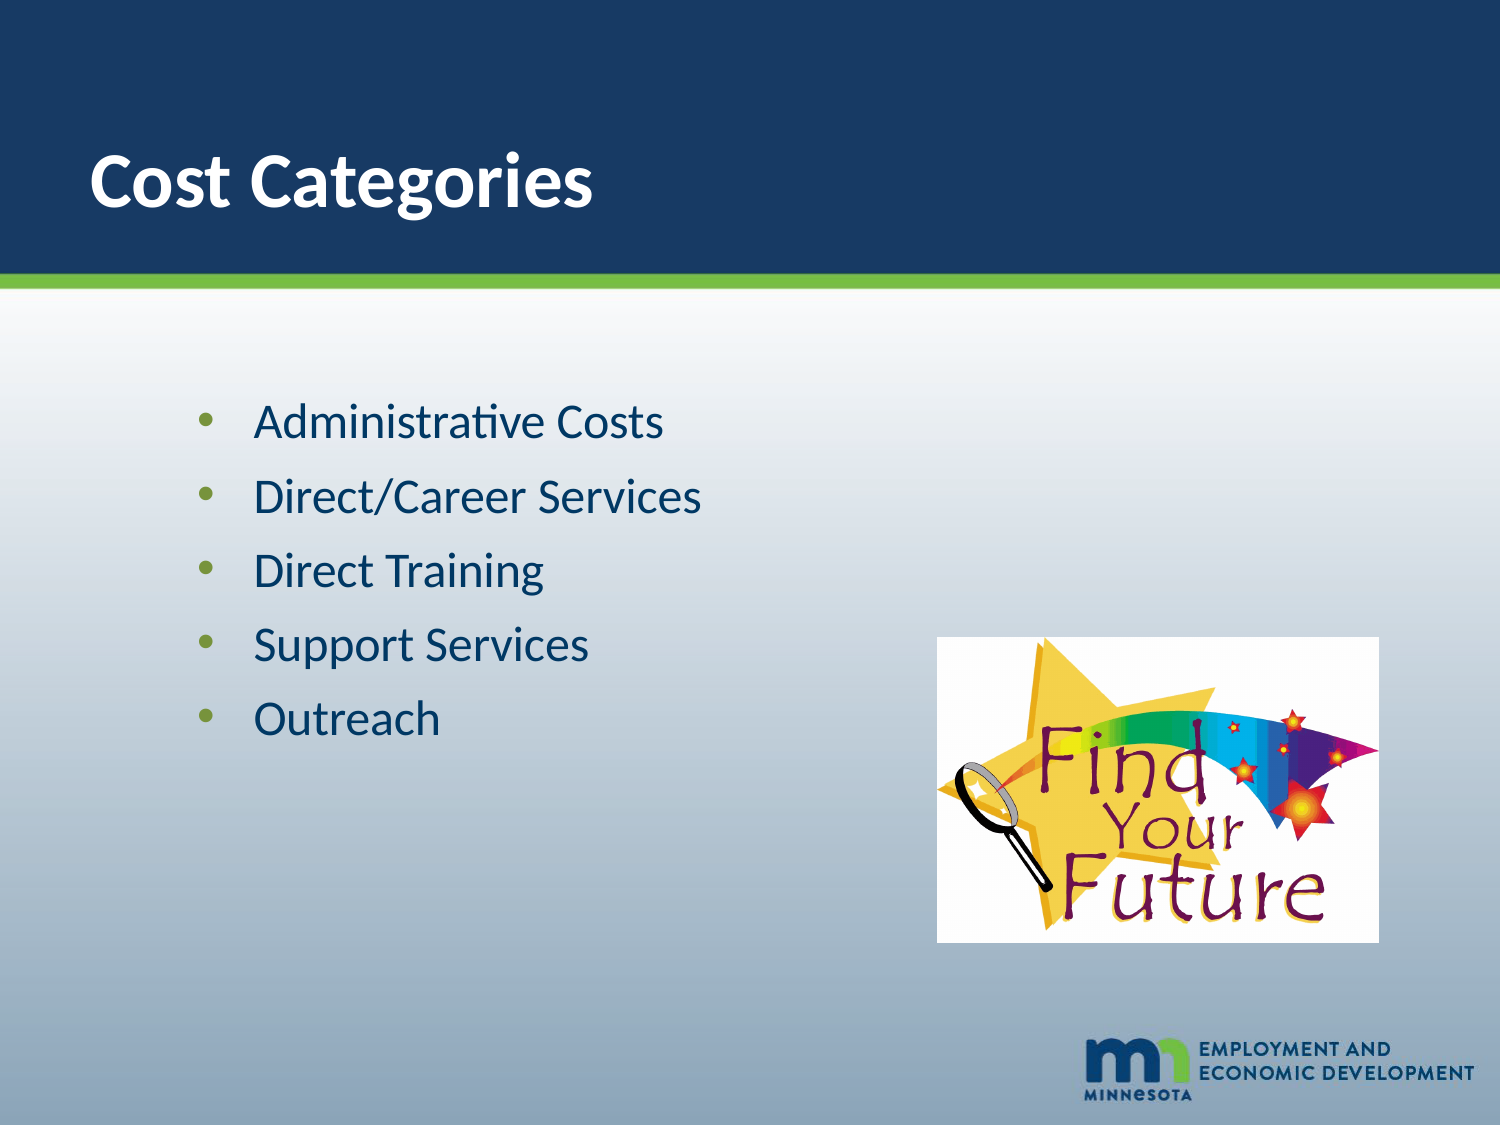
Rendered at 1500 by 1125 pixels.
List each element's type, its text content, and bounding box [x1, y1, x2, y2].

title Cost Categories [87, 126, 875, 317]
picture [0, 0, 1500, 1125]
text_box Administrative Costs Direct/Career Services Direct Training Support Services Outreach [195, 374, 871, 746]
